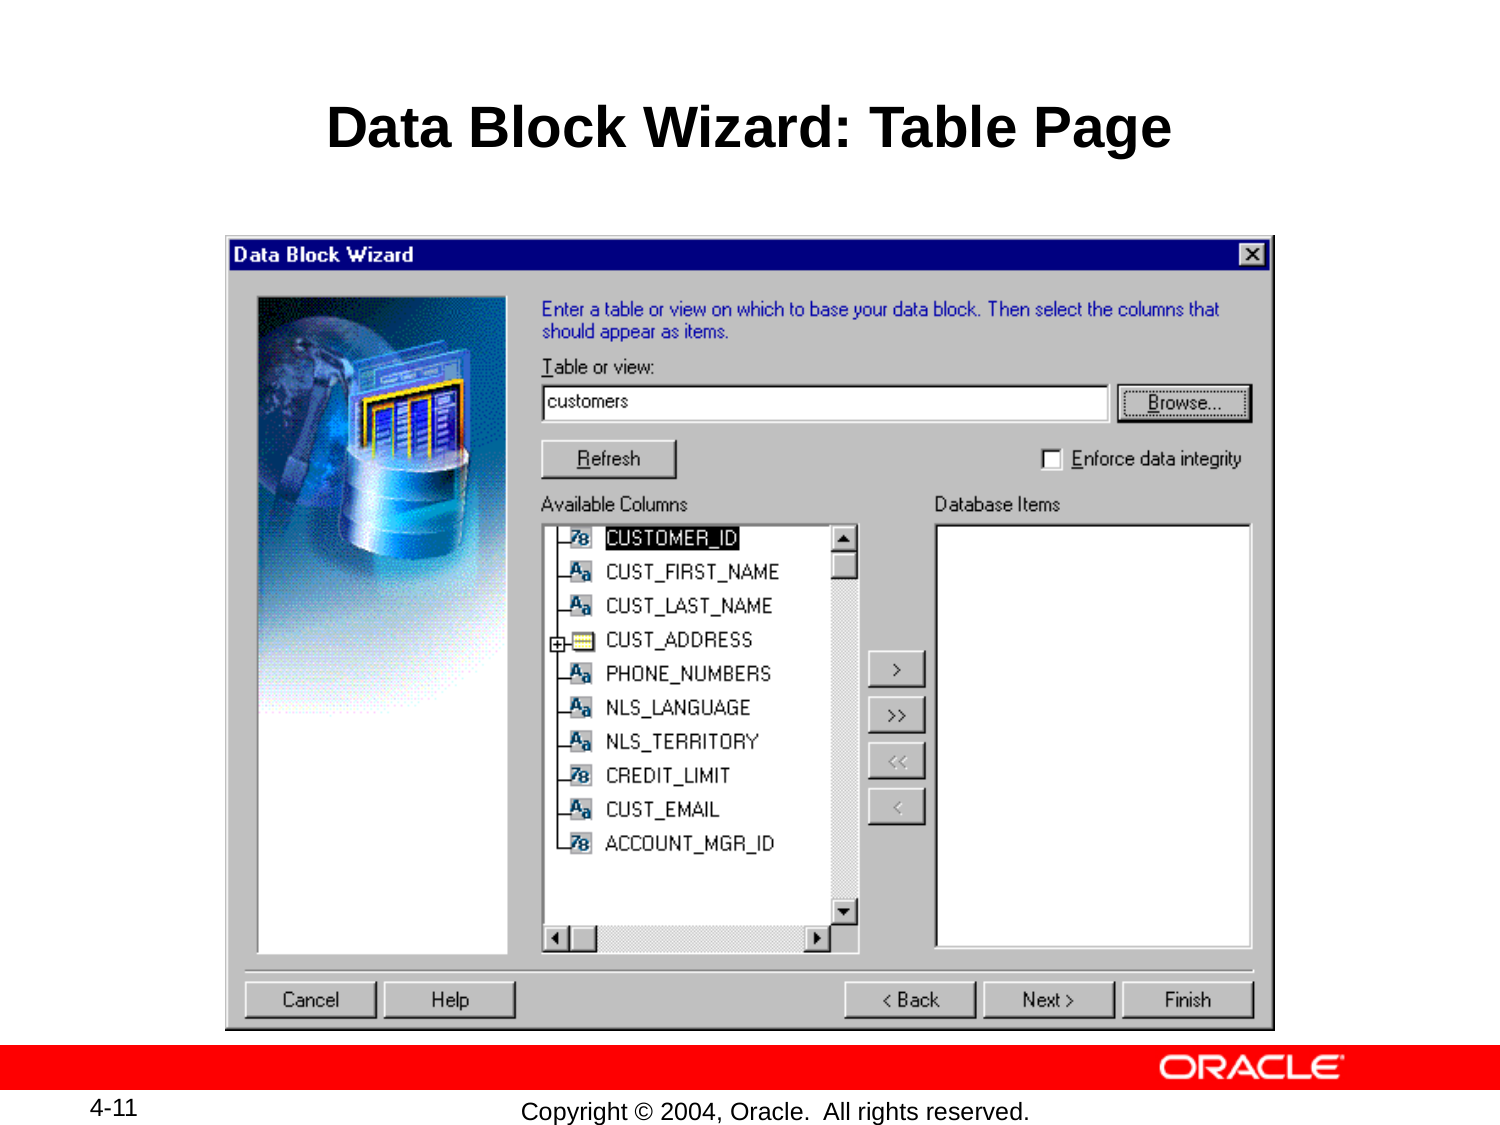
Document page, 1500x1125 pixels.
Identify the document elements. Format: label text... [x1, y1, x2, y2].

picture [224, 235, 1276, 1031]
title Data Block Wizard: Table Page [149, 87, 1351, 232]
